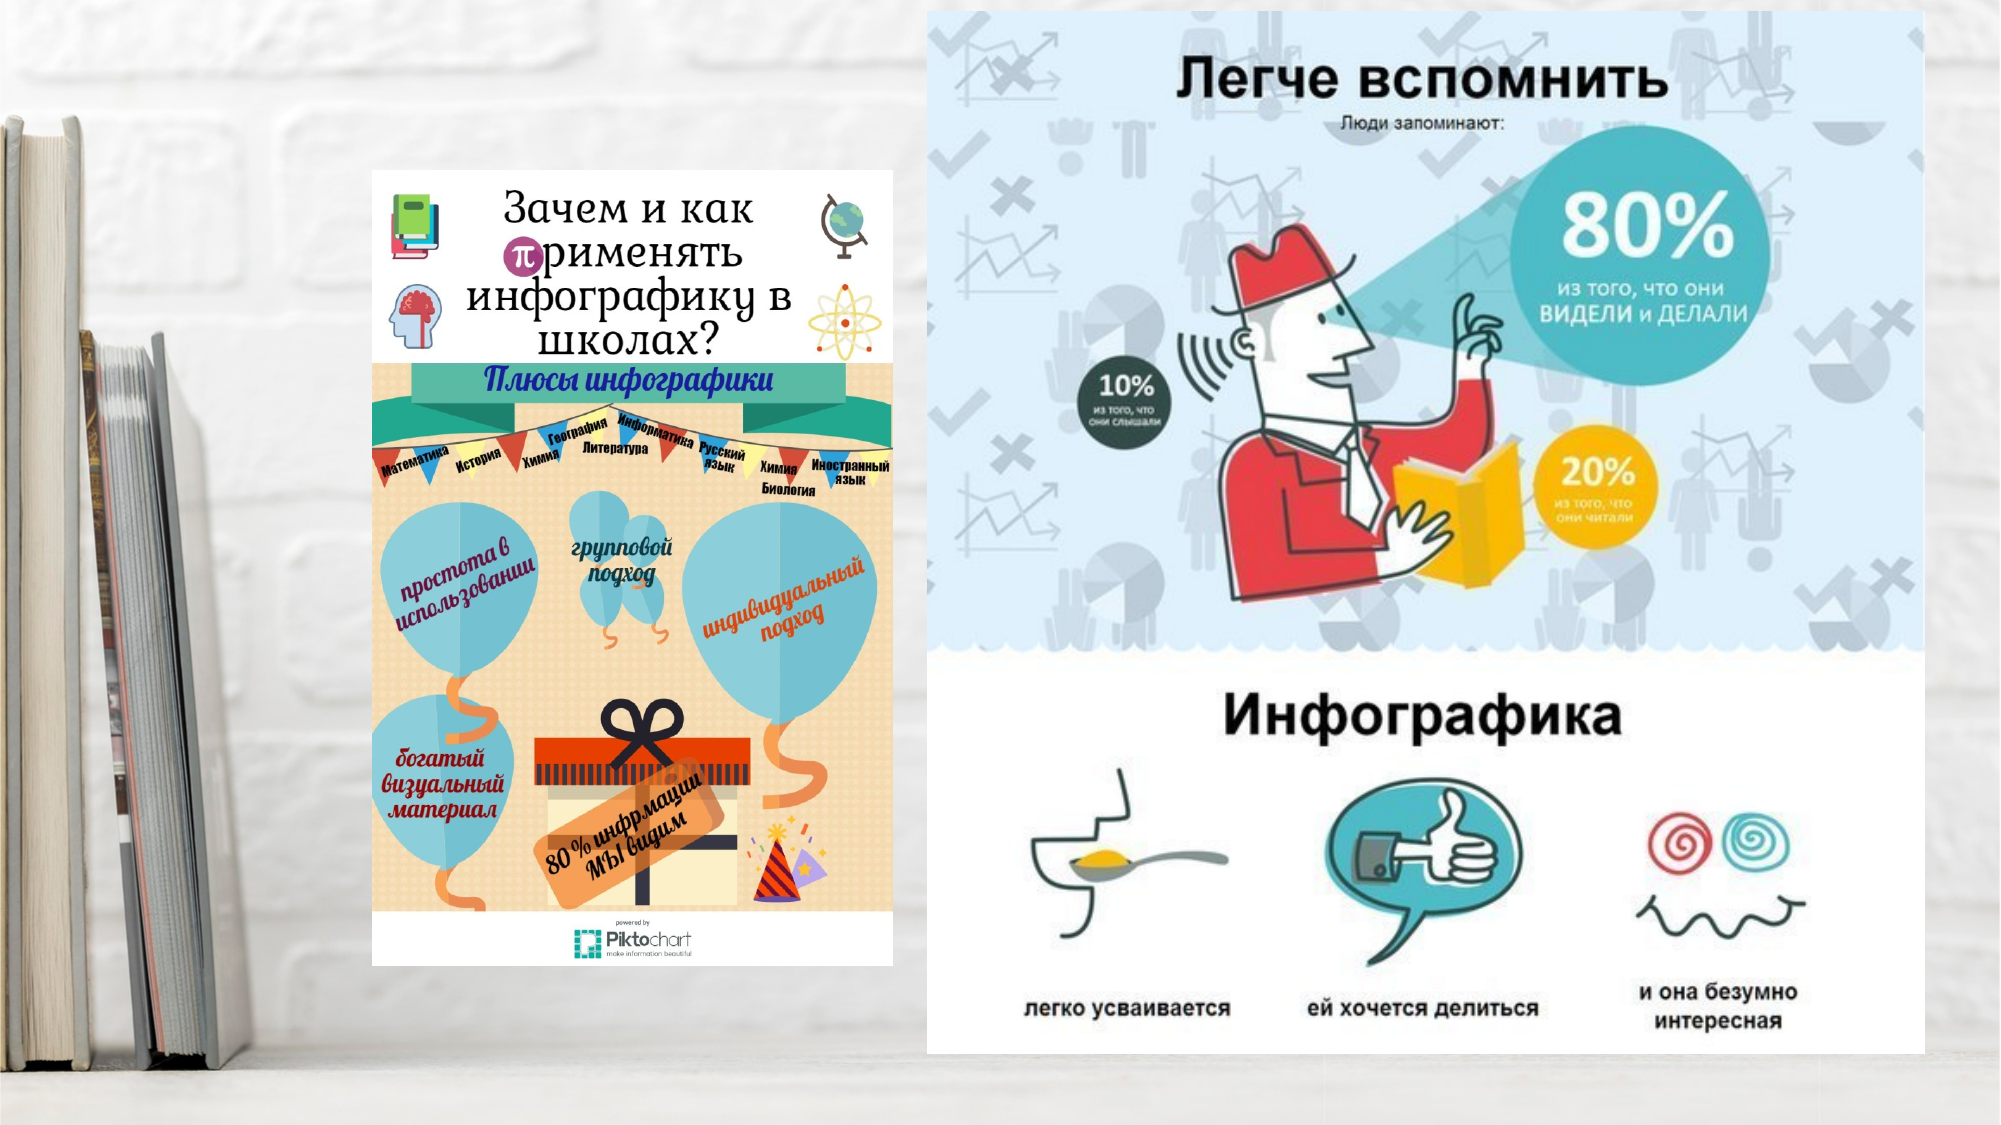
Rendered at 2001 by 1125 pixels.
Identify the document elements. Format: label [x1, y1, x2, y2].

picture [0, 0, 2000, 1125]
list [927, 11, 1925, 1054]
